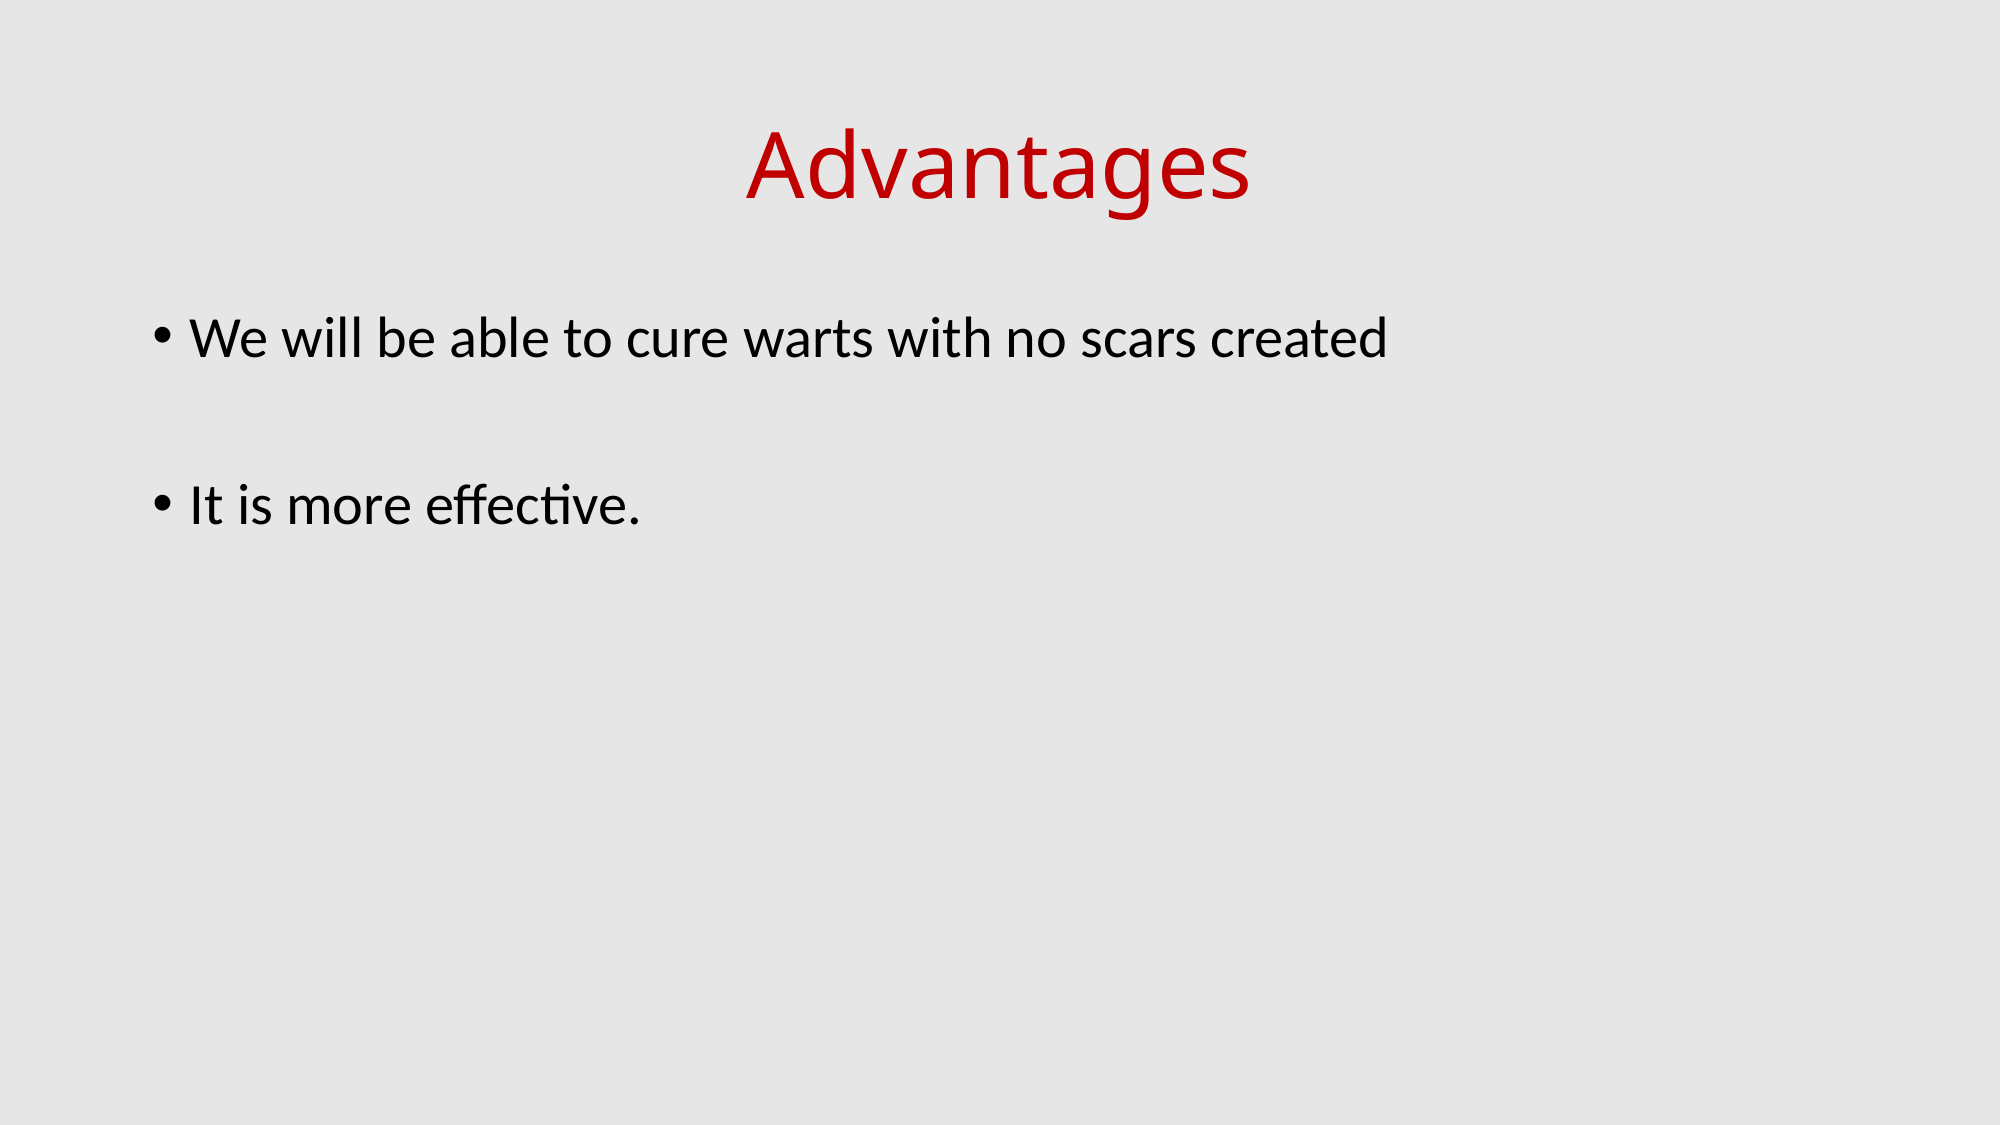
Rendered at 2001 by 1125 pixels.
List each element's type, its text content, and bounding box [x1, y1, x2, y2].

title Advantages [137, 59, 1863, 278]
list We will be able to cure warts with no scars created It is more effective. [137, 299, 1863, 1014]
